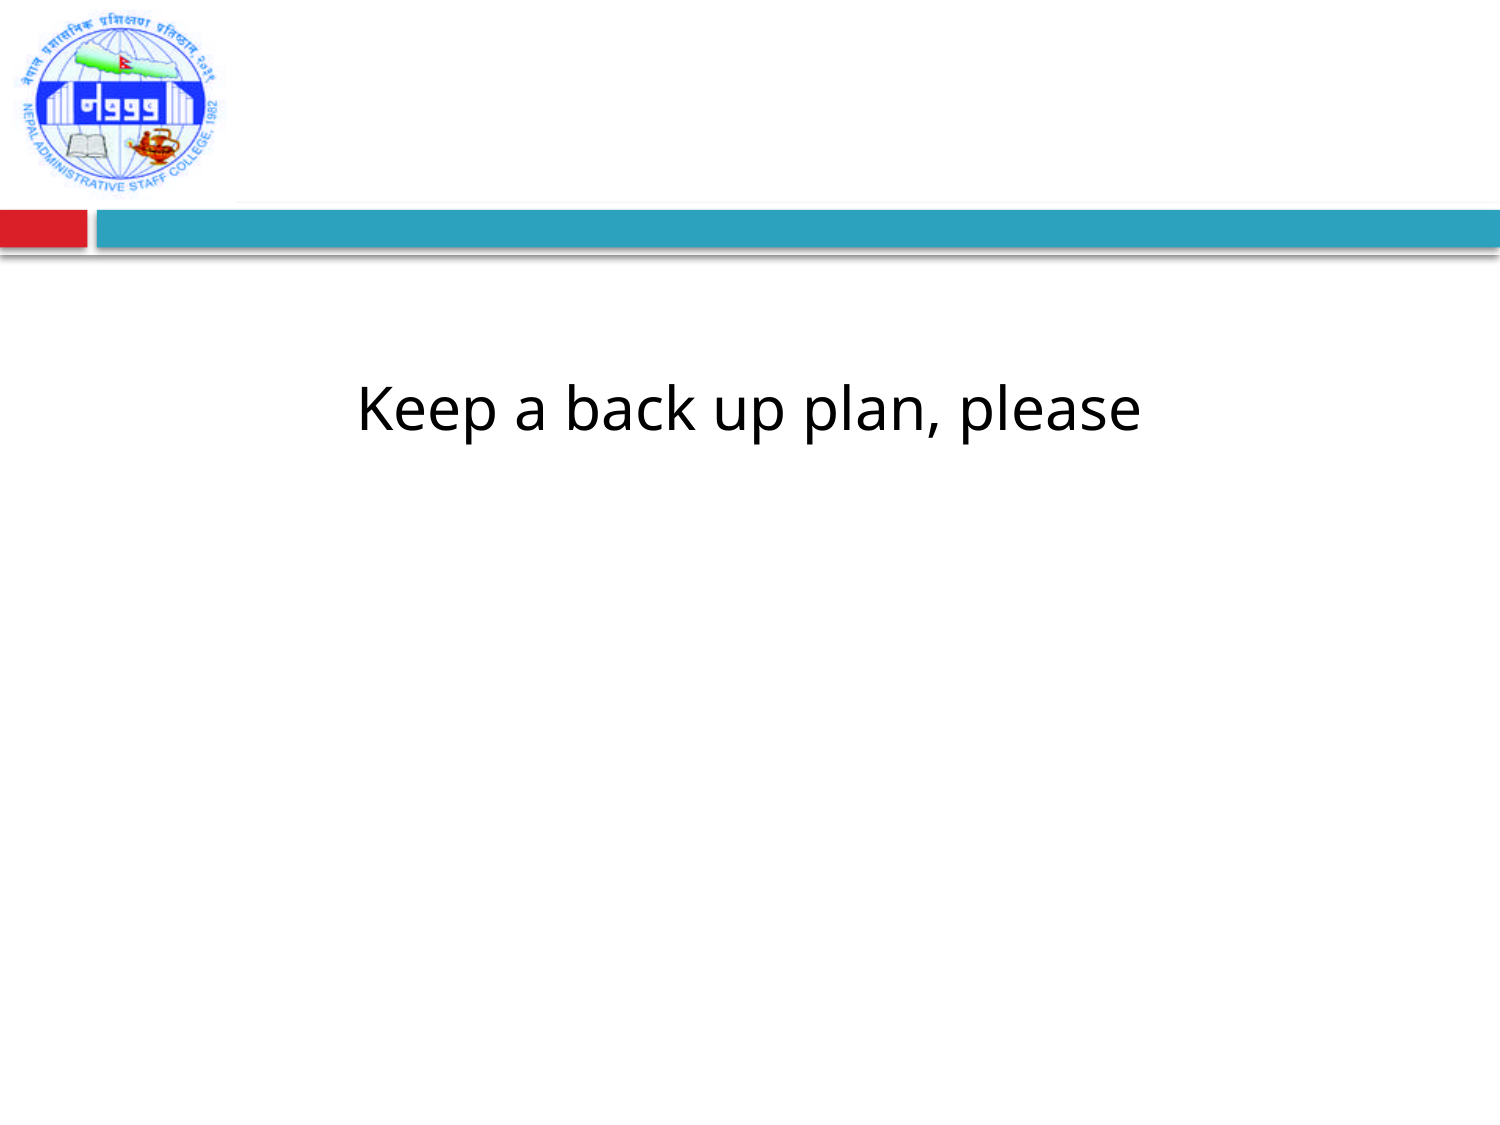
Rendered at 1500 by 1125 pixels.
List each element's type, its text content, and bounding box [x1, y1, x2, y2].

picture [1, 0, 236, 208]
list Keep a back up plan, please [75, 362, 1425, 1005]
